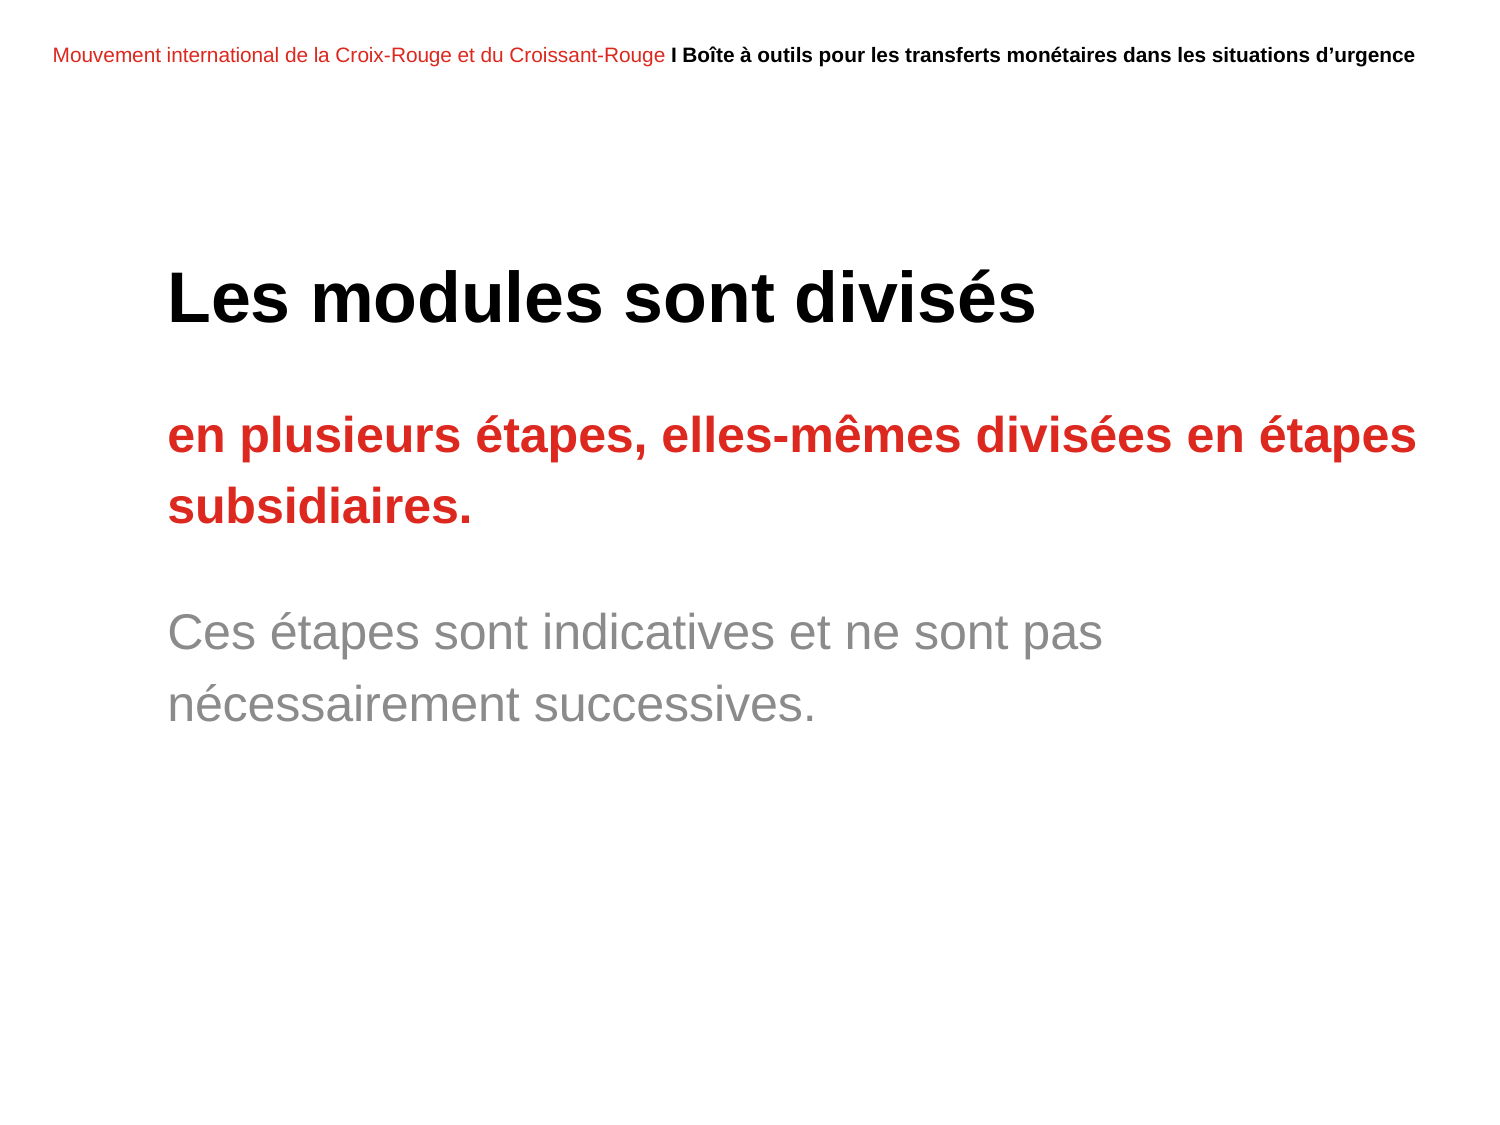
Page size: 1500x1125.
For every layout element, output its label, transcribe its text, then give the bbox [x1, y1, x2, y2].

subtitle Les modules sont divisés en plusieurs étapes, elles-mêmes divisées en étapes subsidiaires. Ces étapes sont indicatives et ne sont pas nécessairement successives. [82, 225, 1464, 742]
